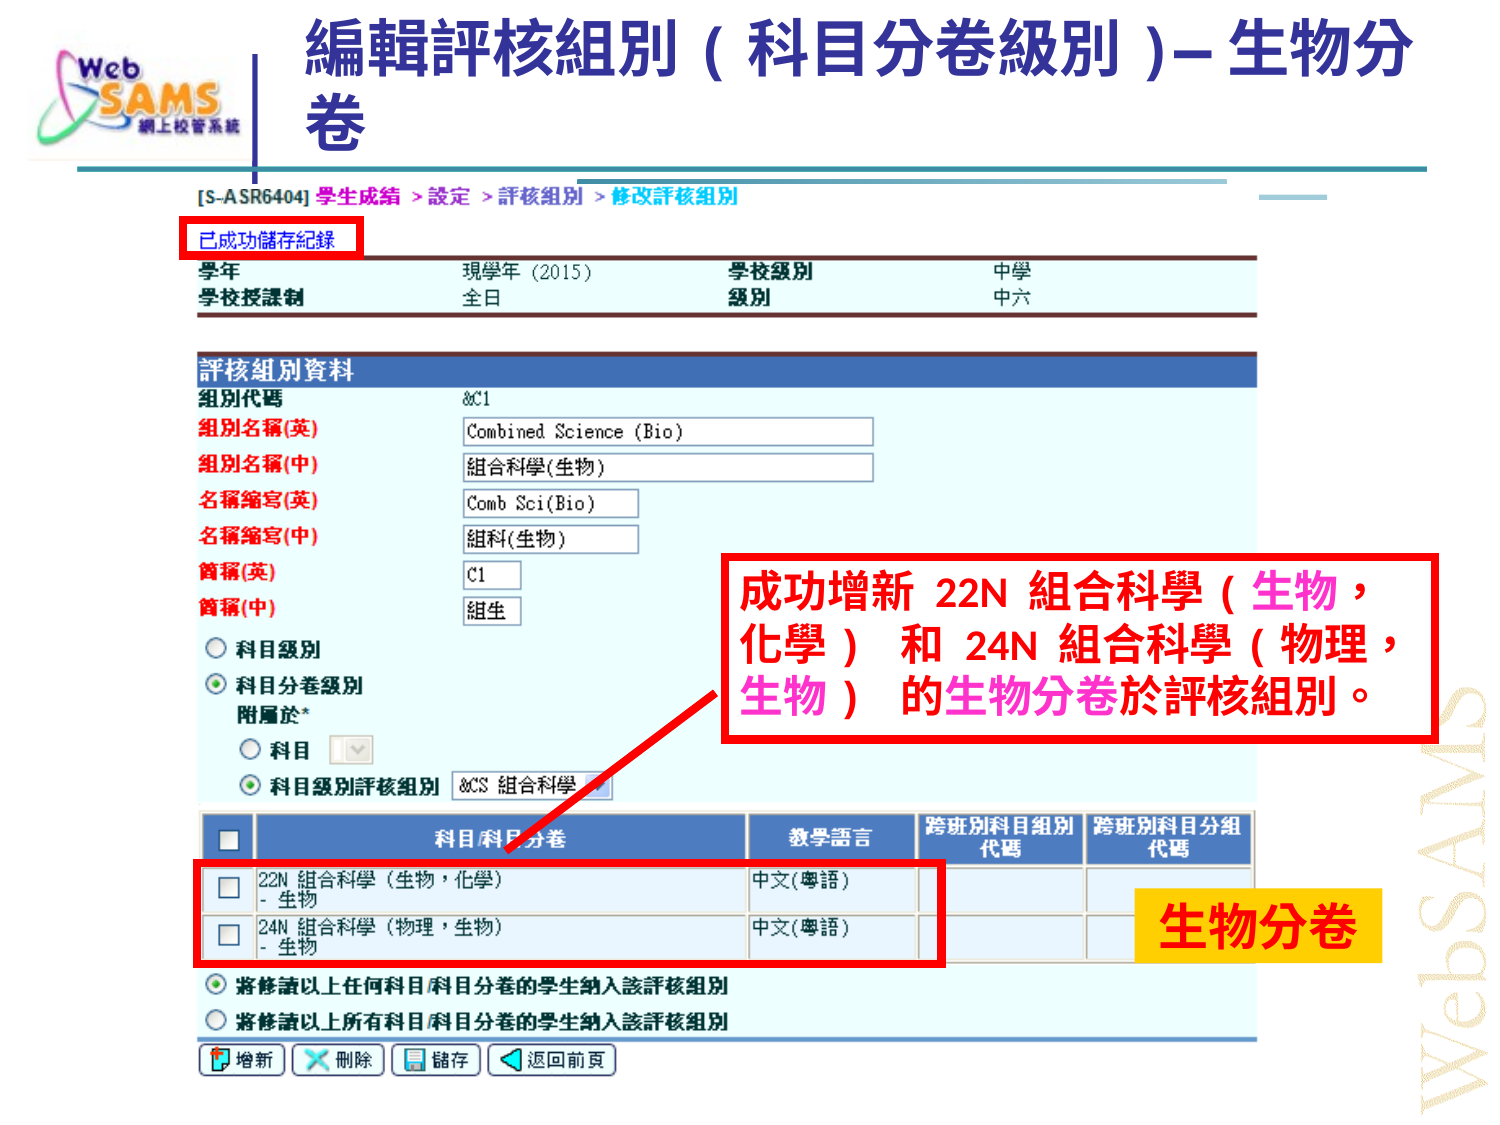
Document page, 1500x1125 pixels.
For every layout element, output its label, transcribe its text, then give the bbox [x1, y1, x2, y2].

picture [1393, 679, 1500, 1117]
picture [27, 29, 253, 161]
title 編輯評核組別(科目分卷級別)—生物分卷 [289, 41, 1465, 167]
text_box 成功增新 22N 組合科學(生物，化學) 和 24N 組合科學(物理，生物) 的生物分卷於評核組別。 [1264, 556, 1436, 740]
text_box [191, 184, 1259, 1083]
text_box 生物分卷 [1264, 888, 1383, 964]
